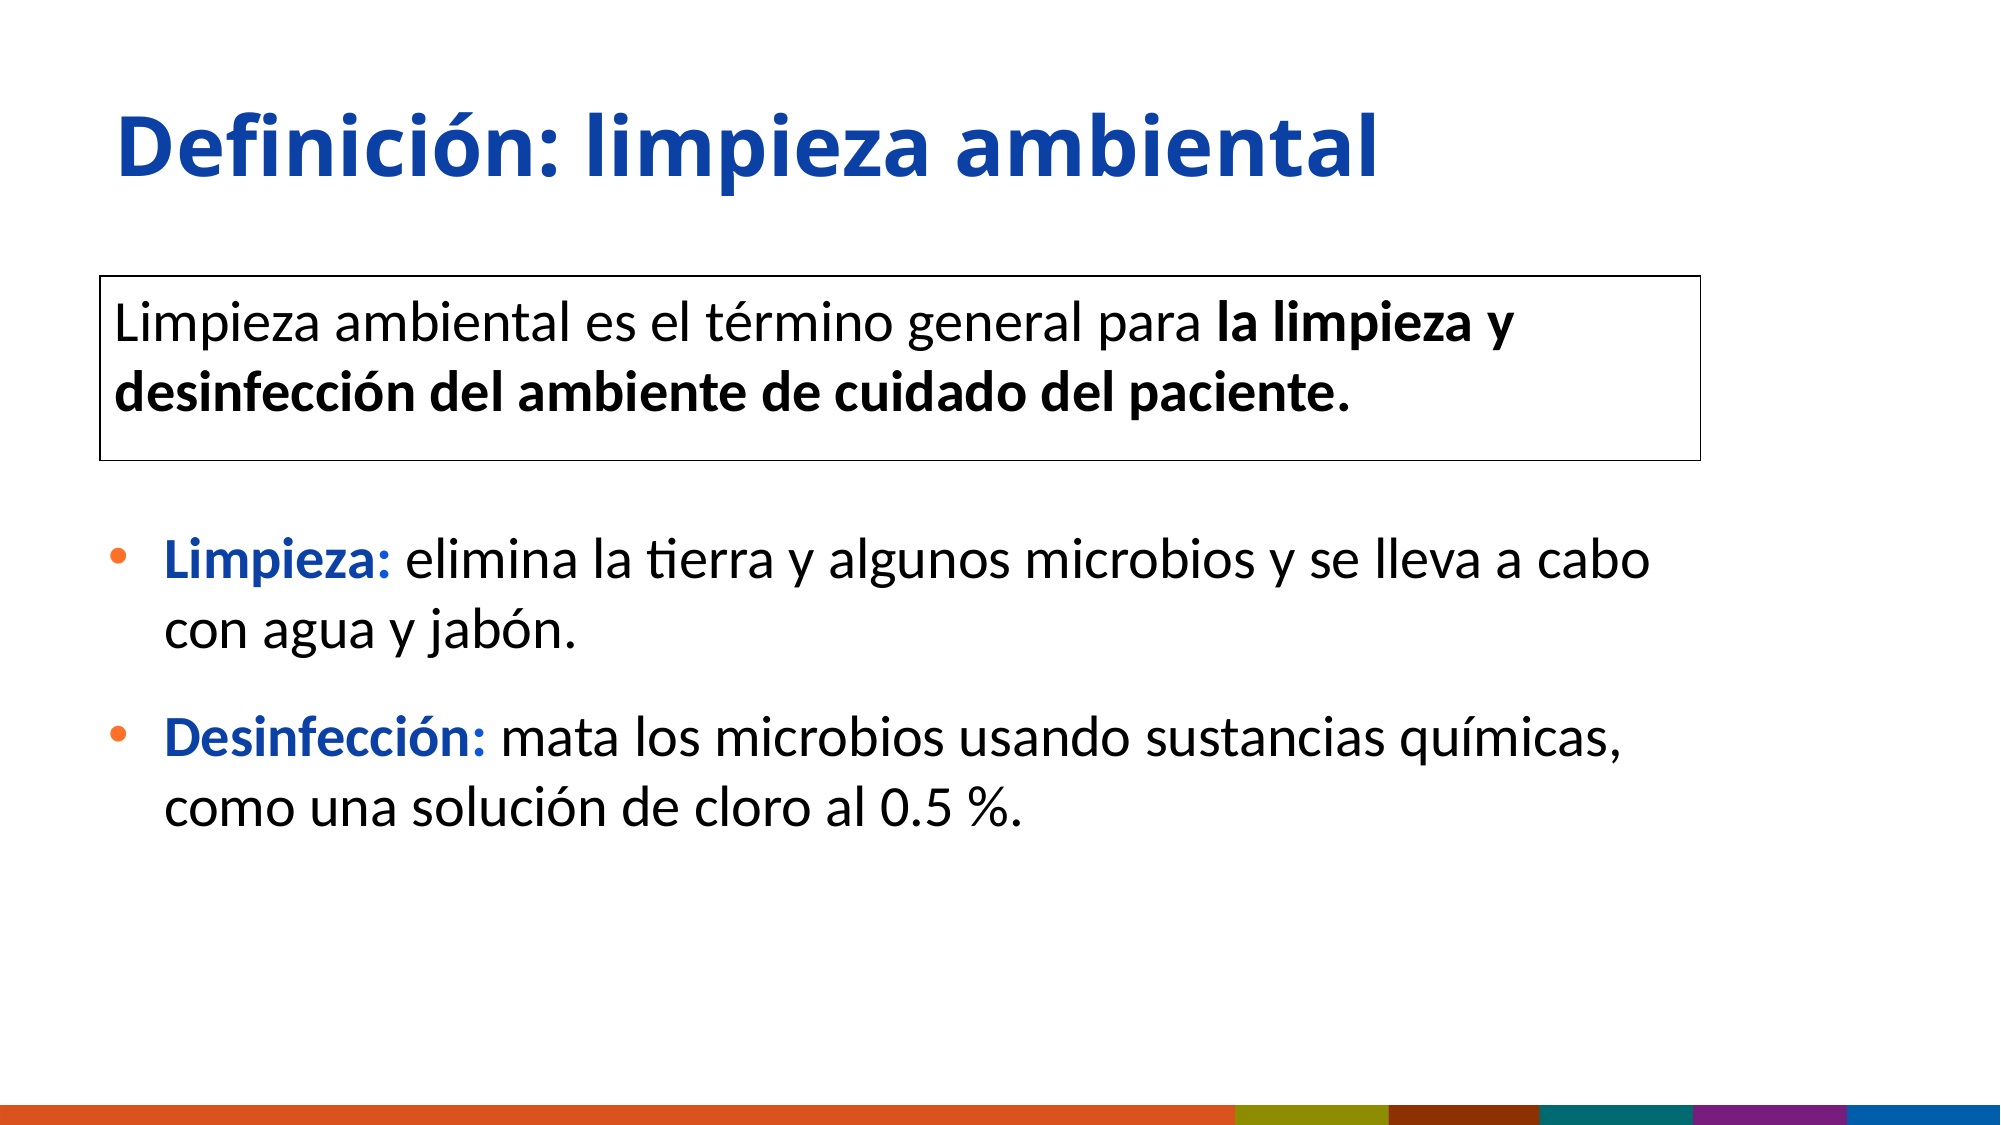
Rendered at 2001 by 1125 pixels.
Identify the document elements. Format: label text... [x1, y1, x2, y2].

title Definición: limpieza ambiental [99, 45, 1900, 201]
text_box Limpieza: elimina la tierra y algunos microbios y se lleva a cabo con agua y jabón. Desinfección: mata los microbios usando sustancias químicas, como una solución de cloro al 0.5 %. [93, 513, 1701, 846]
text_box Limpieza ambiental es el término general para la limpieza y desinfección del ambiente de cuidado del paciente. [99, 276, 1701, 461]
picture [0, 1105, 2000, 1125]
